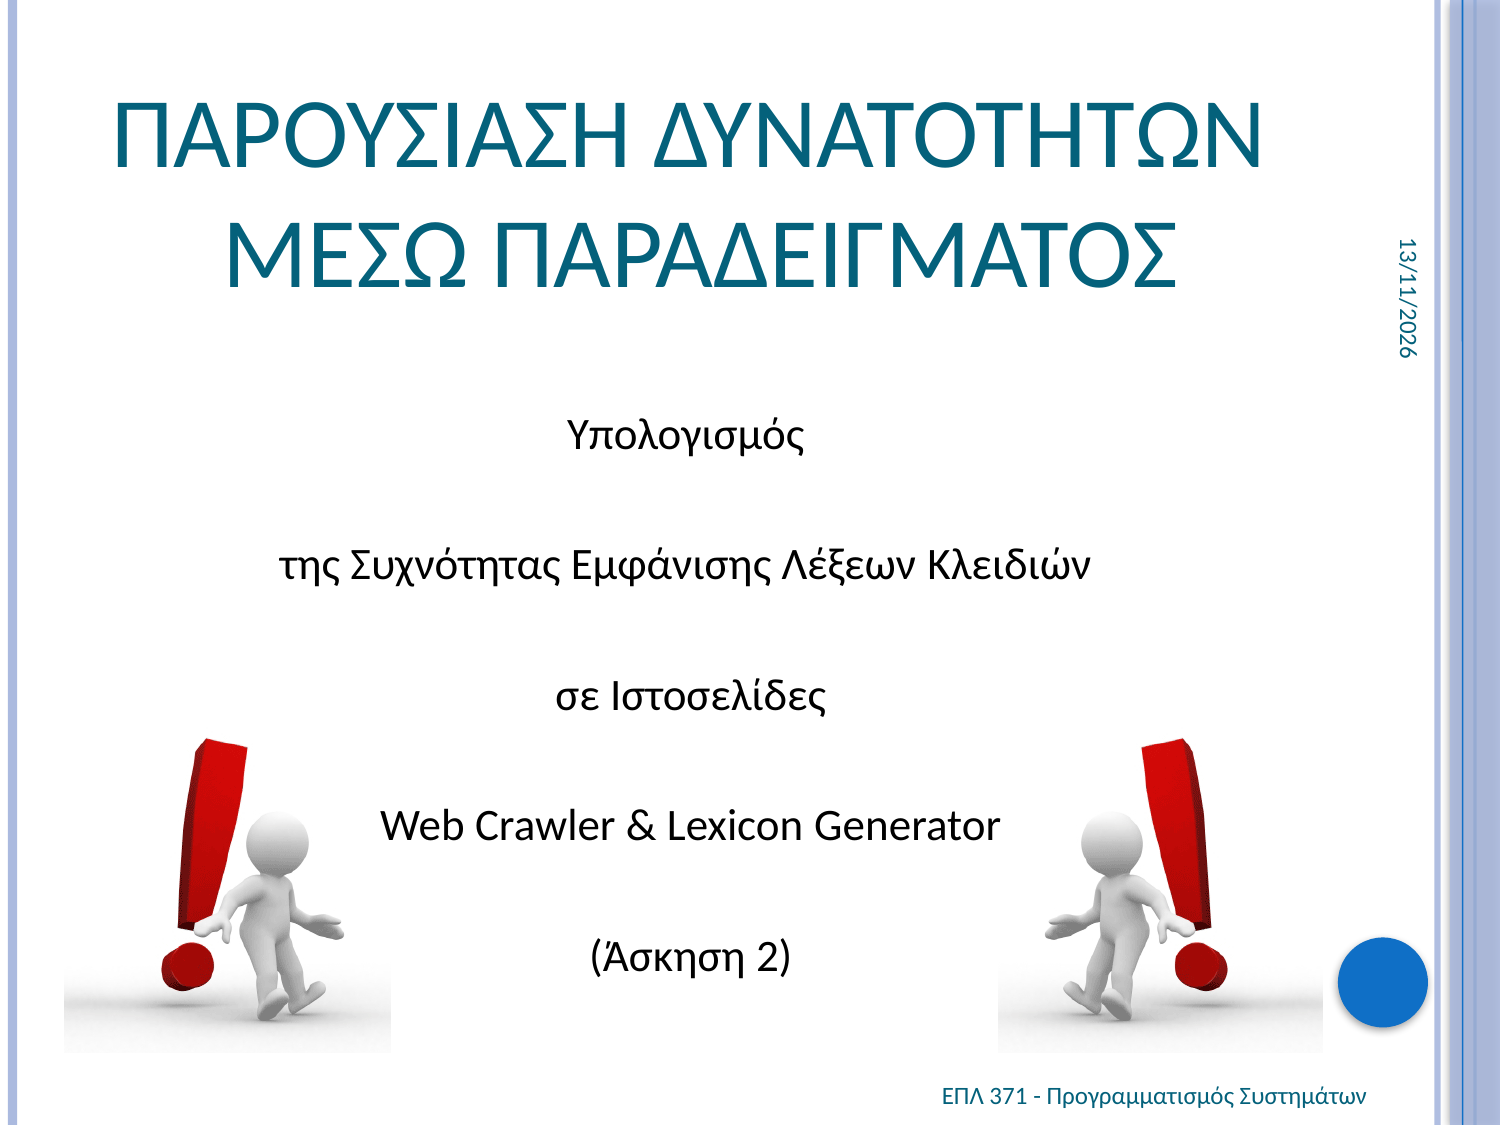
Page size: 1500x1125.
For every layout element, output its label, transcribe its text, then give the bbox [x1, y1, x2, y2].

list Υπολογισμός της Συχνότητας Εμφάνισης Λέξεων Κλειδιών σε Ιστοσελίδες Web Crawler & Lexicon Generator (Άσκηση 2) [230, 397, 1152, 988]
title Παρουσιαση Δυνατοτητων Μεσω Παραδειγματοσ [3, 30, 1398, 316]
footer ΕΠΛ 371 - Προγραμματισμός Συστημάτων [927, 1065, 1453, 1125]
picture [64, 727, 392, 1054]
picture [997, 727, 1324, 1054]
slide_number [1378, 43, 1442, 374]
